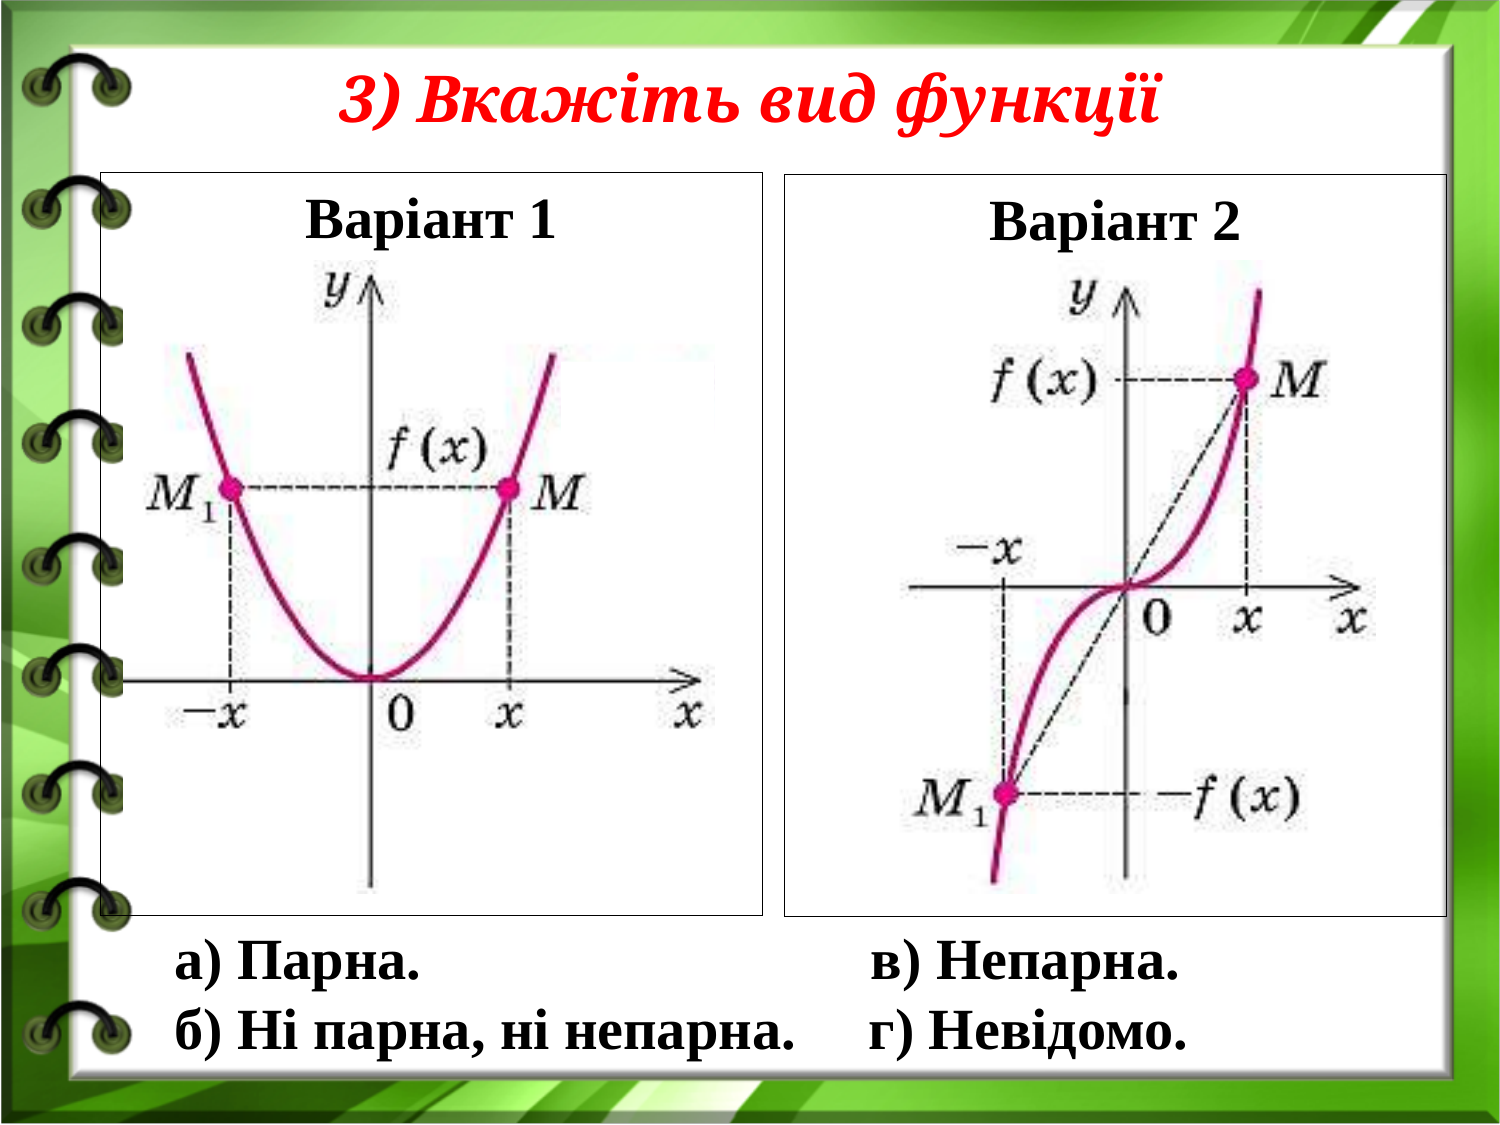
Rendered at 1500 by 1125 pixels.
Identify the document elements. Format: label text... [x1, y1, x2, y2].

list Варіант 1 [100, 172, 763, 916]
picture [0, 0, 1500, 1125]
text_box а) Парна. в) Непарна. б) Ні парна, ні непарна. г) Невідомо. [159, 913, 1412, 1069]
title 3) Вкажіть вид функції [75, 33, 1425, 161]
list Варіант 2 [784, 174, 1447, 917]
